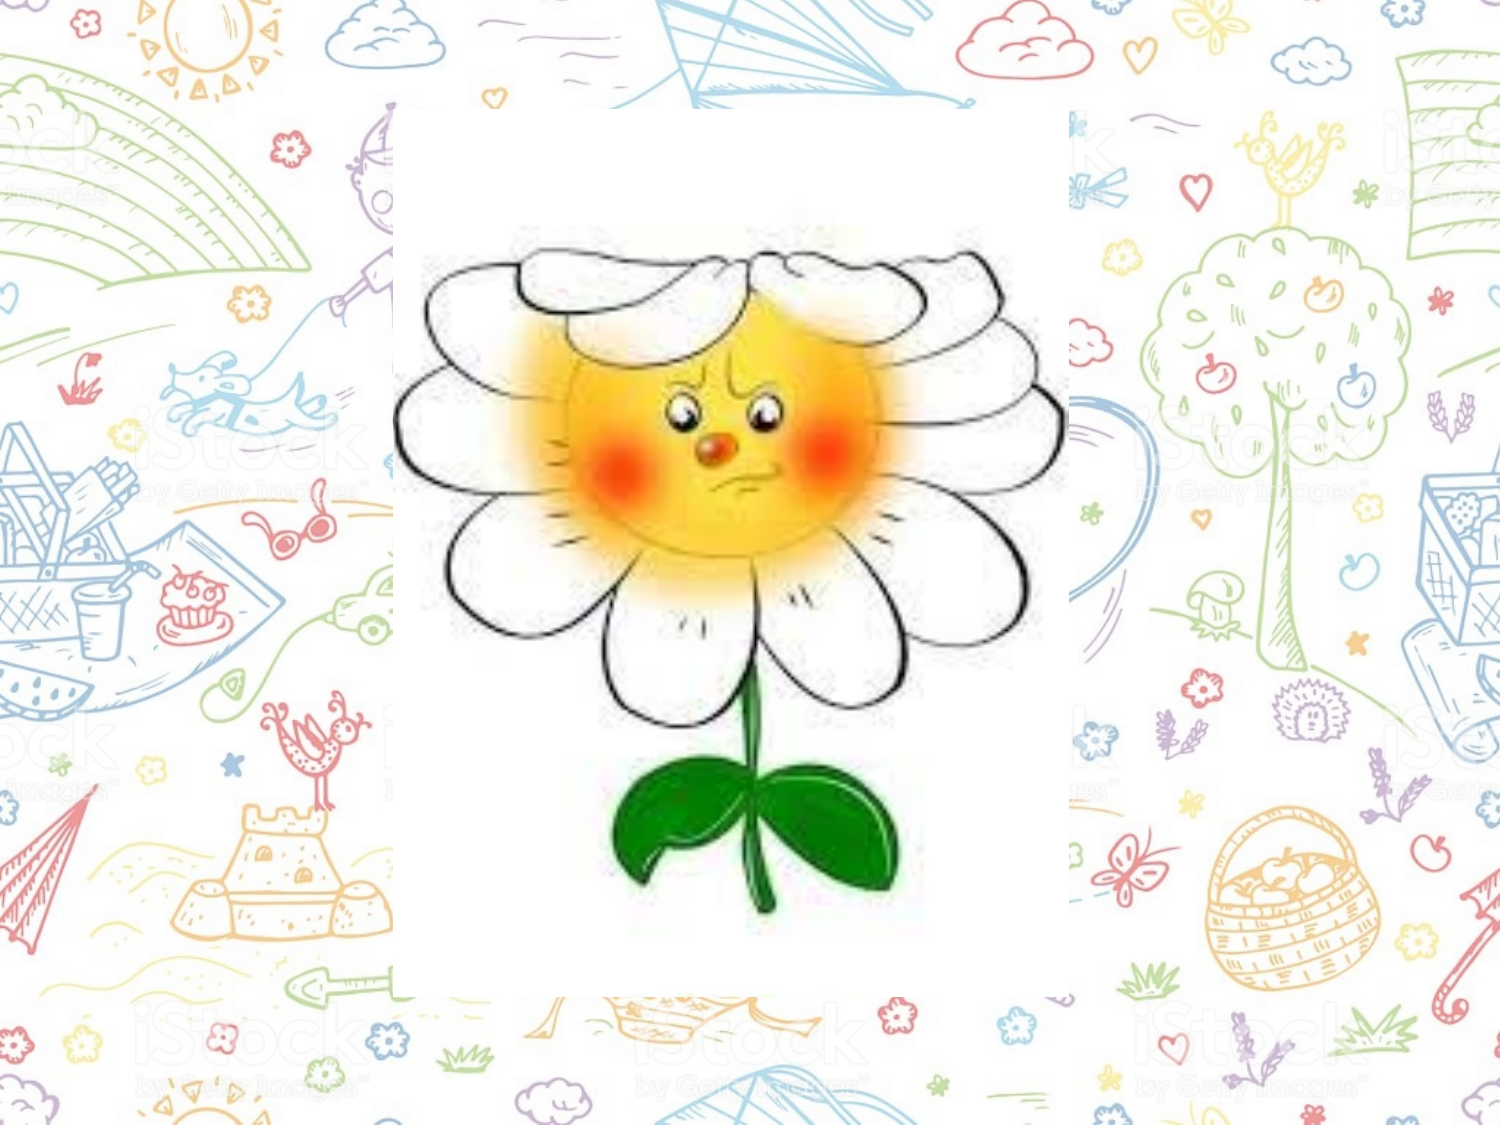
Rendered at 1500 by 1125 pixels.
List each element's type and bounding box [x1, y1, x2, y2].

list [371, 109, 1070, 997]
